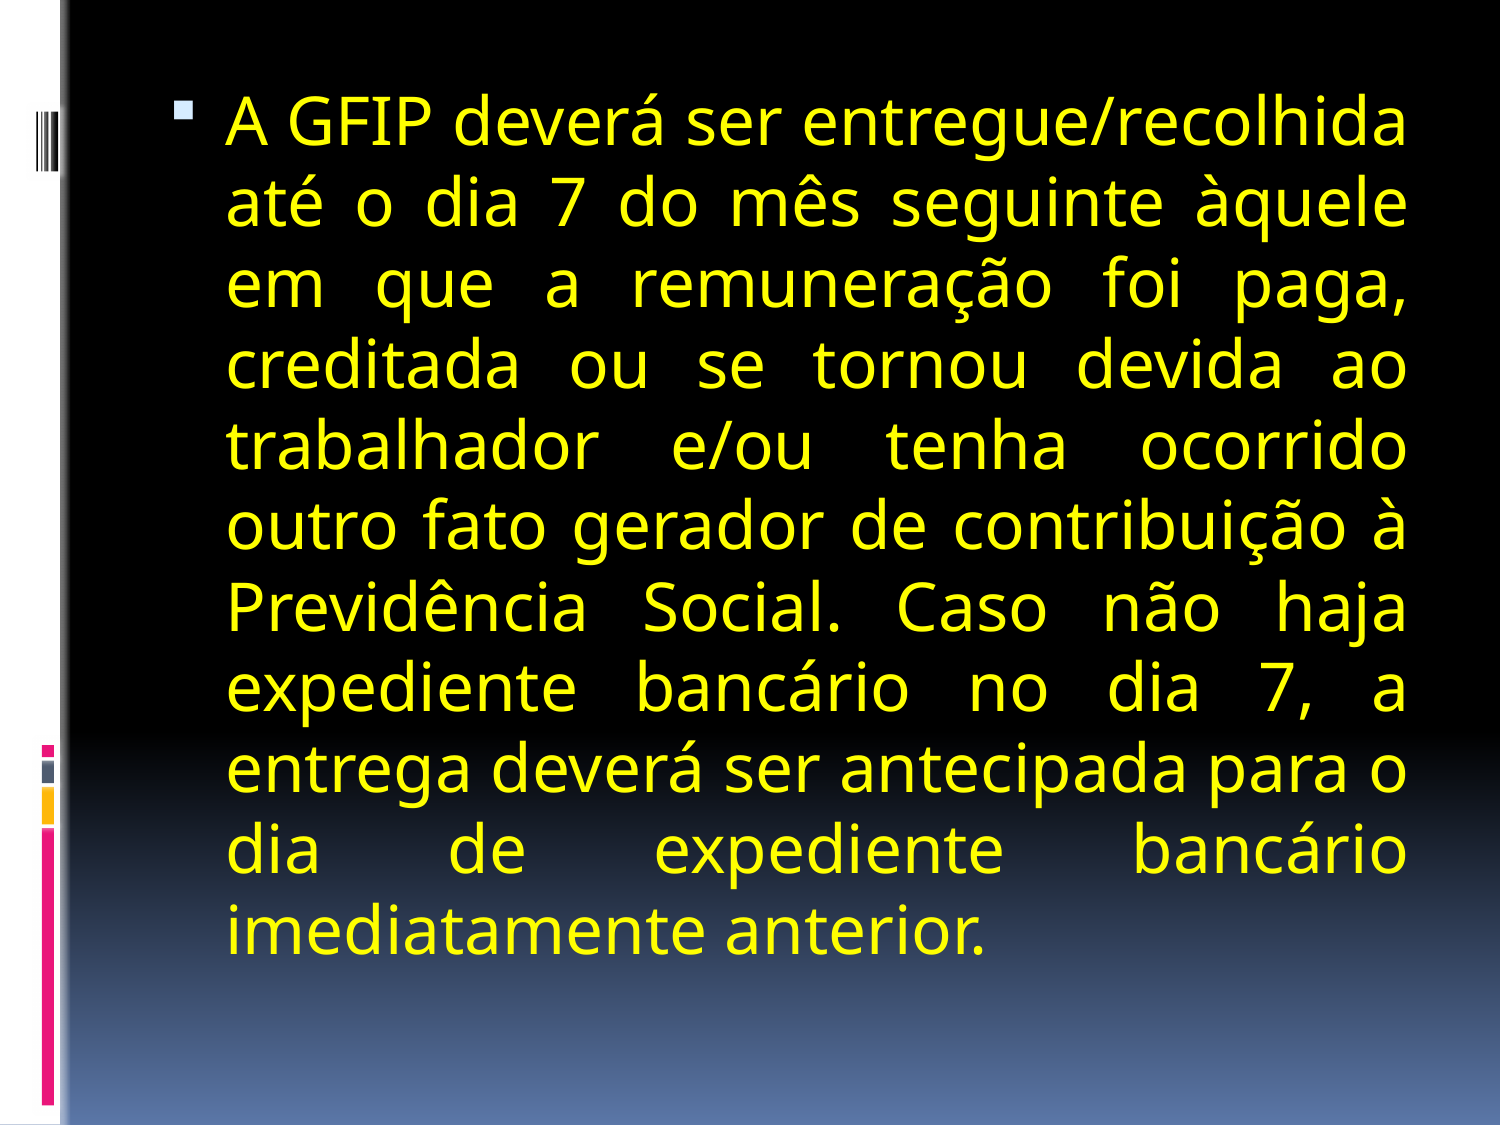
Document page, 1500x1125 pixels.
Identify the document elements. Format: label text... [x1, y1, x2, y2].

list A GFIP deverá ser entregue/recolhida até o dia 7 do mês seguinte àquele em que a remuneração foi paga, creditada ou se tornou devida ao trabalhador e/ou tenha ocorrido outro fato gerador de contribuição à Previdência Social. Caso não haja expediente bancário no dia 7, a entrega deverá ser antecipada para o dia de expediente bancário imediatamente anterior. [150, 70, 1425, 1043]
